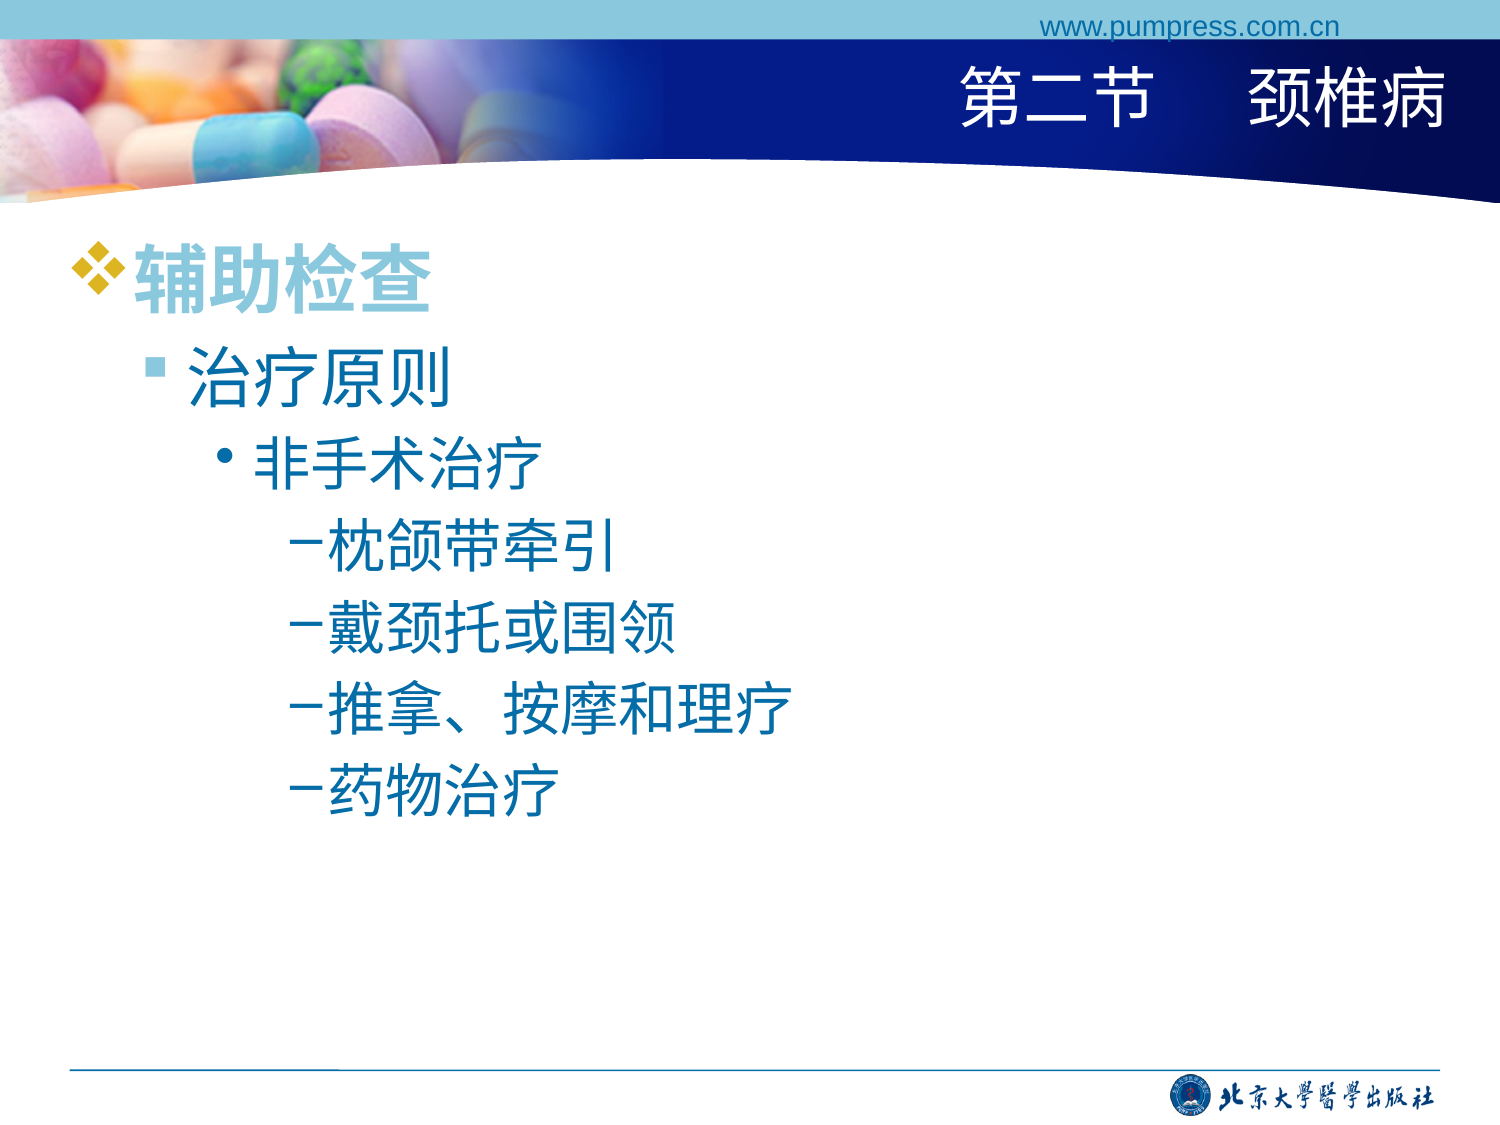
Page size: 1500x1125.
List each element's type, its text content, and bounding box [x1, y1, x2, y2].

picture [1170, 1074, 1436, 1118]
list 辅助检查 治疗原则 非手术治疗 枕颌带牵引 戴颈托或围领 推拿、按摩和理疗 药物治疗 [49, 224, 1463, 1026]
picture [0, 40, 1500, 203]
title 第二节 颈椎病 [137, 49, 1463, 143]
slide_number www.pumpress.com.cn [1025, 0, 1463, 38]
